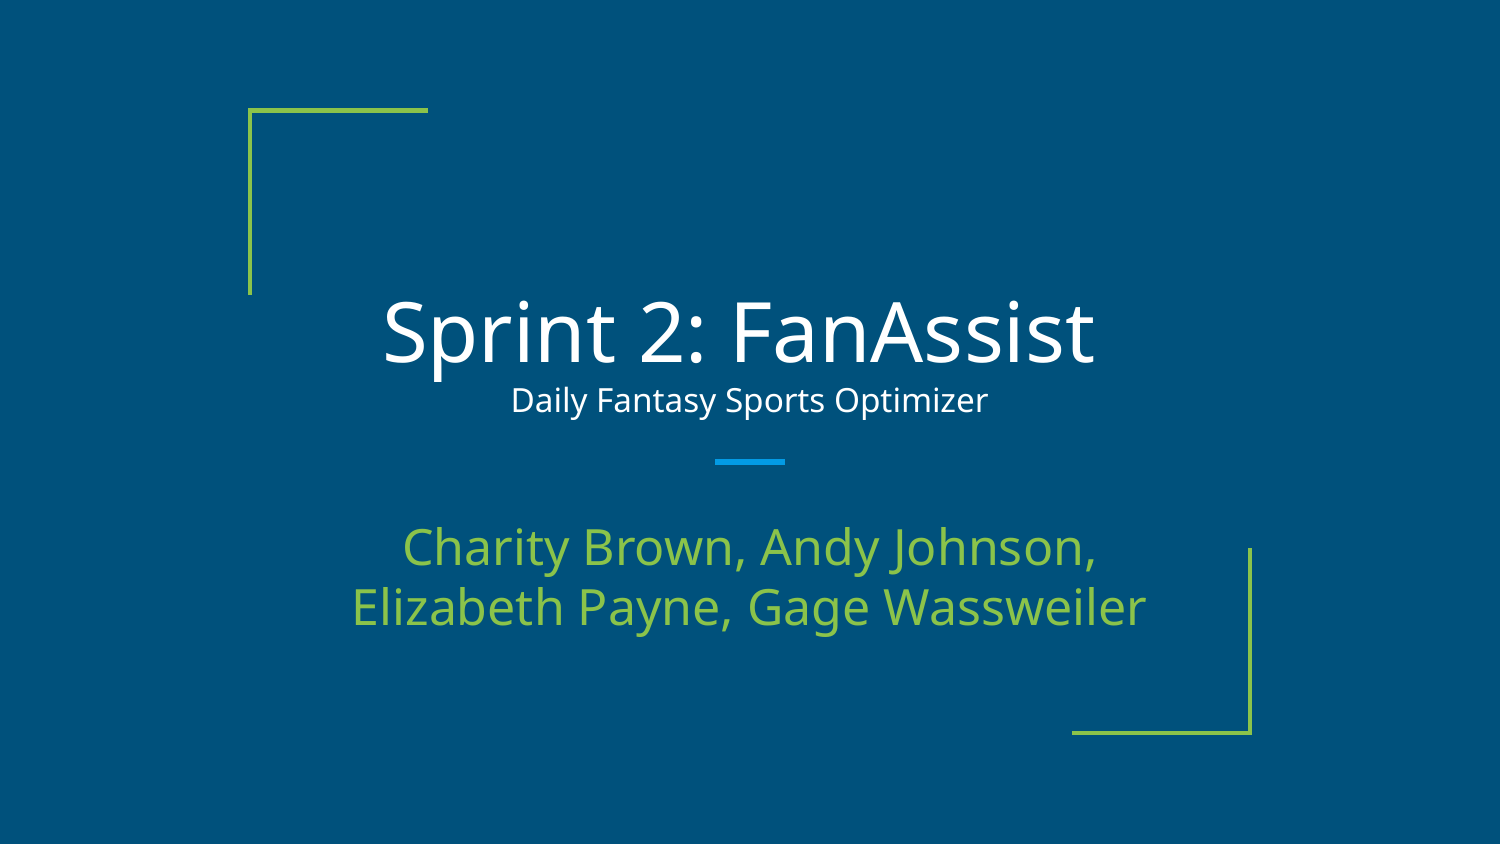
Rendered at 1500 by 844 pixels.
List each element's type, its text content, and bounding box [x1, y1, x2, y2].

subtitle Charity Brown, Andy Johnson, Elizabeth Payne, Gage Wassweiler [275, 500, 1225, 650]
title Sprint 2: FanAssist Daily Fantasy Sports Optimizer [275, 195, 1225, 435]
